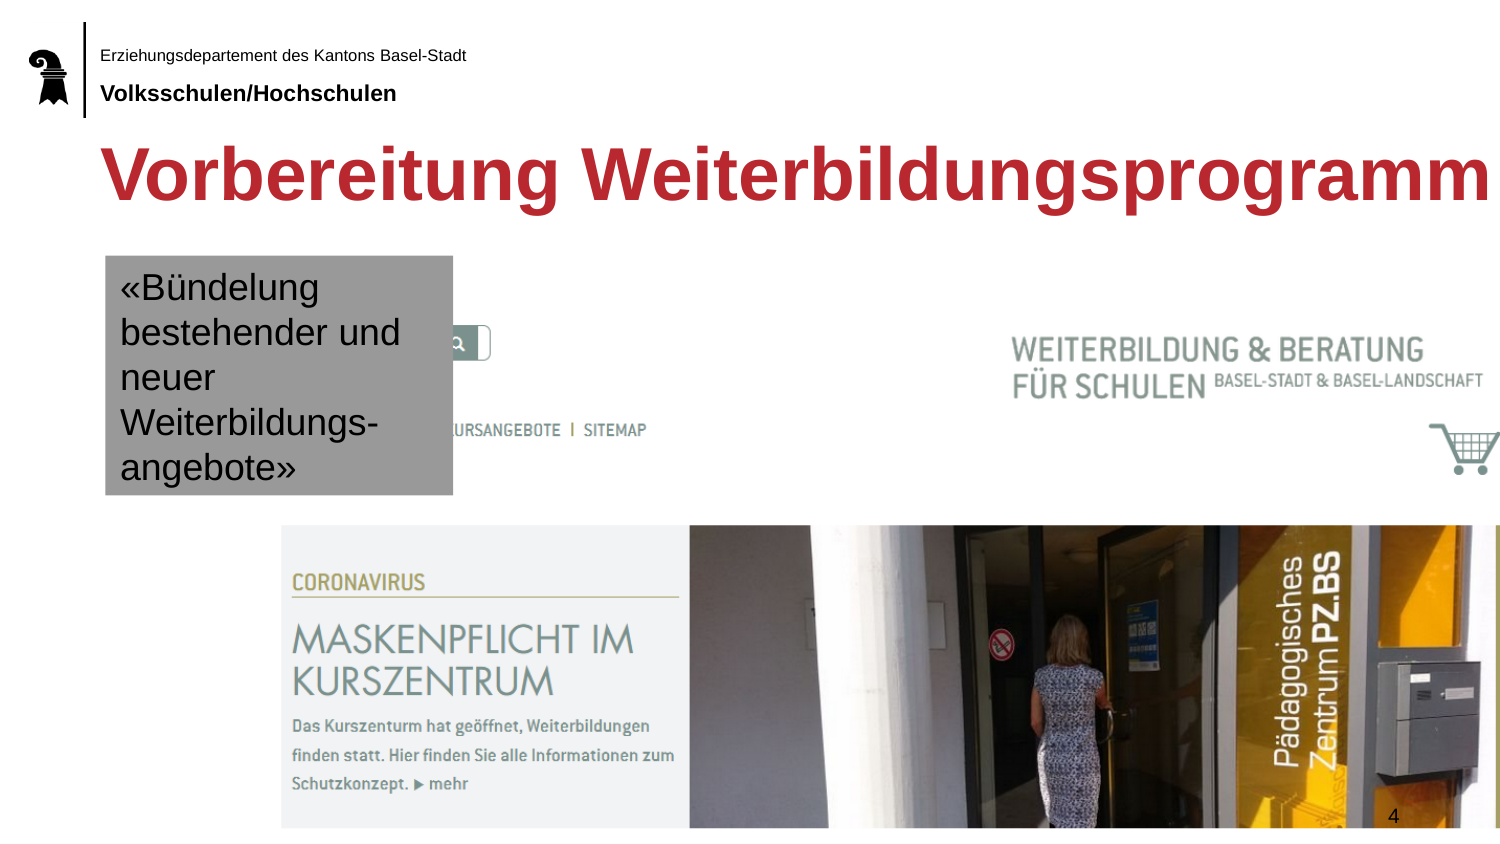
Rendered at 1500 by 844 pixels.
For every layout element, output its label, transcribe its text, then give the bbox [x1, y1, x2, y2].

title Vorbereitung Weiterbildungsprogramm [100, 125, 1497, 171]
text_box «Bündelung bestehender und neuer Weiterbildungs-angebote» [105, 255, 454, 496]
picture [29, 22, 86, 118]
picture [273, 324, 1500, 844]
